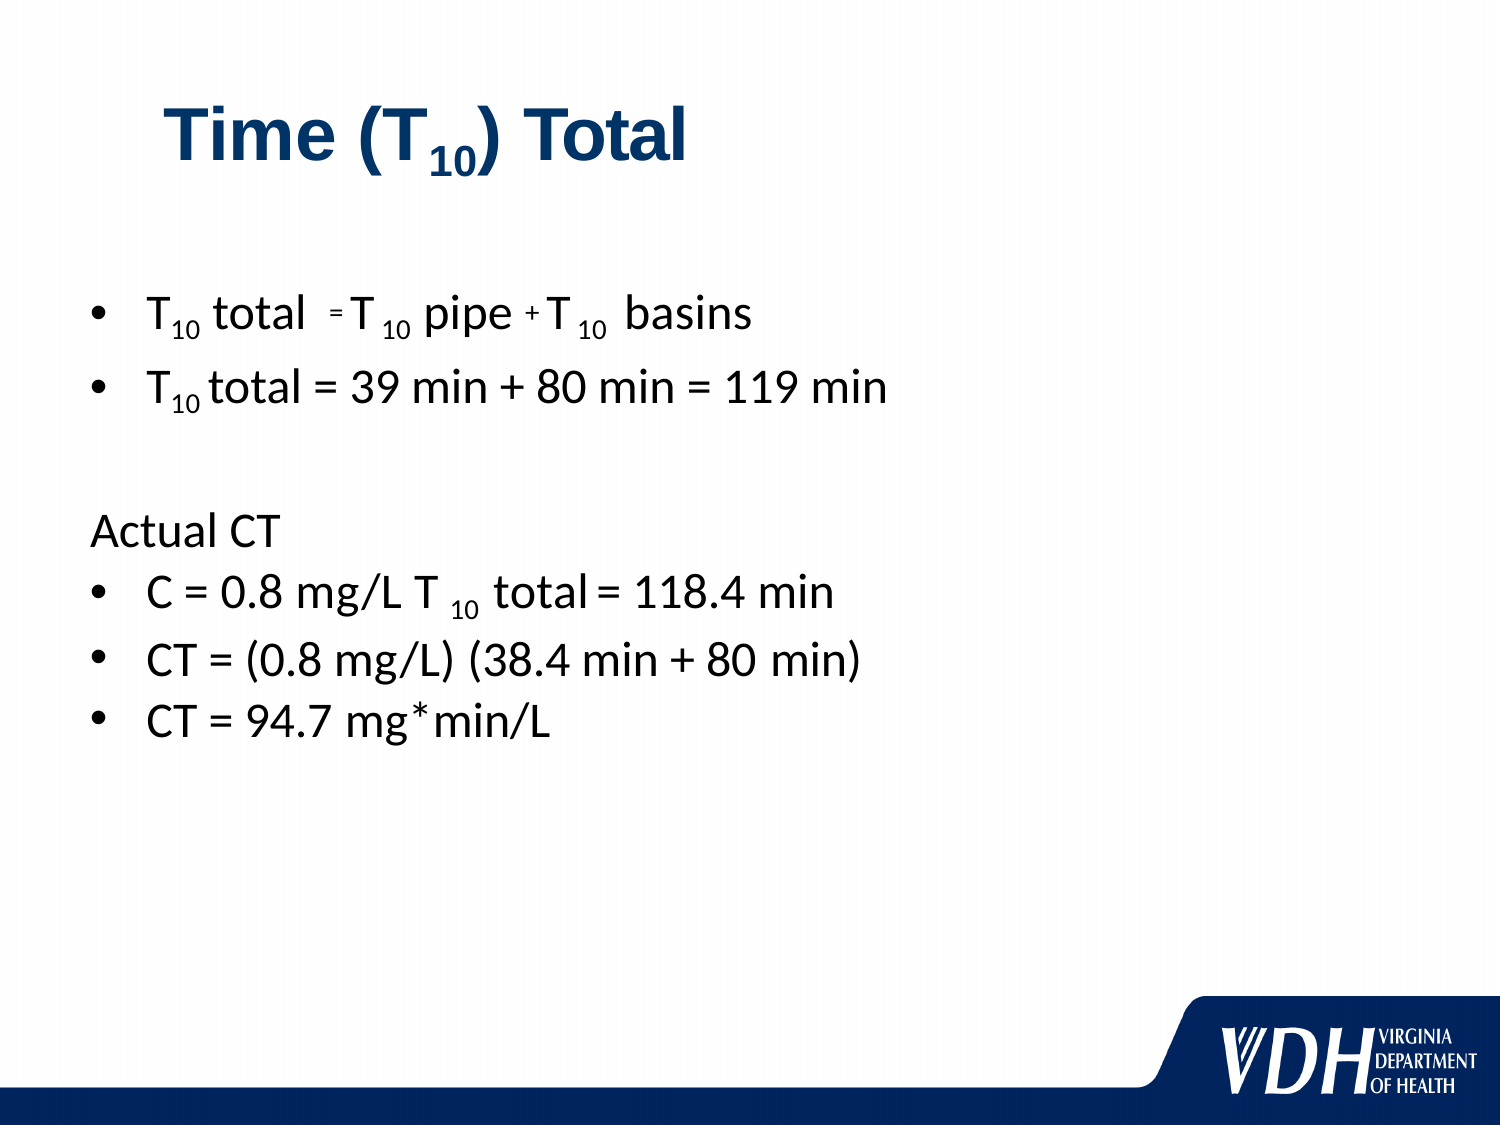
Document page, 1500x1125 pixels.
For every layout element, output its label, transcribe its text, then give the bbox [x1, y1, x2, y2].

text_box T10 total = T 10 pipe + T 10 basins T10 total = 39 min + 80 min = 119 min Actual CT C = 0.8 mg/L T 10 total = 118.4 min CT = (0.8 mg/L) (38.4 min + 80 min) CT = 94.7 mg*min/L [75, 269, 1141, 748]
title Time (T10) Total [157, 39, 750, 230]
picture [0, 0, 1500, 1125]
